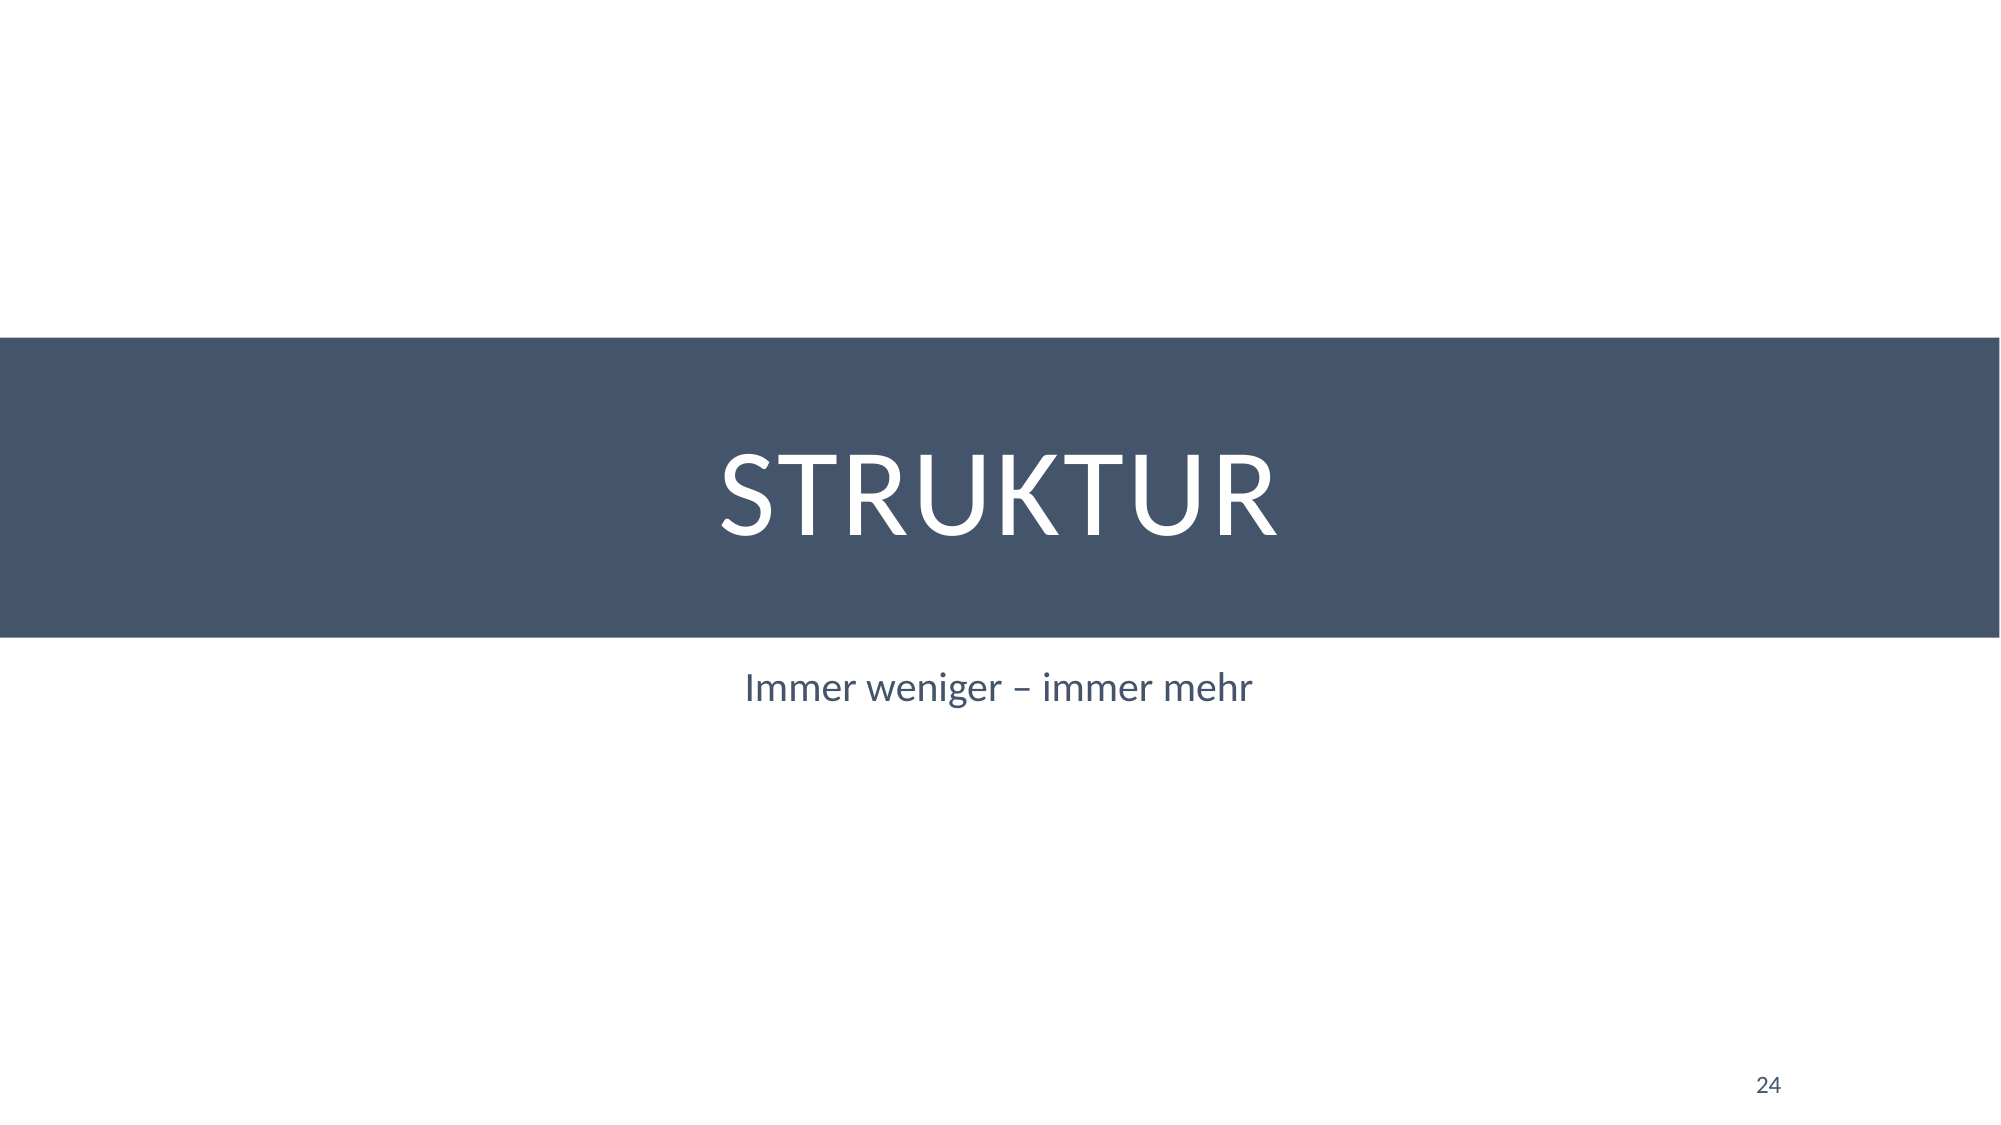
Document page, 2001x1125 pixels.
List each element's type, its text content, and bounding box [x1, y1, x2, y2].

list Immer weniger – immer mehr [136, 657, 1862, 851]
title Struktur [136, 362, 1862, 638]
slide_number 24 [1748, 1053, 1904, 1114]
